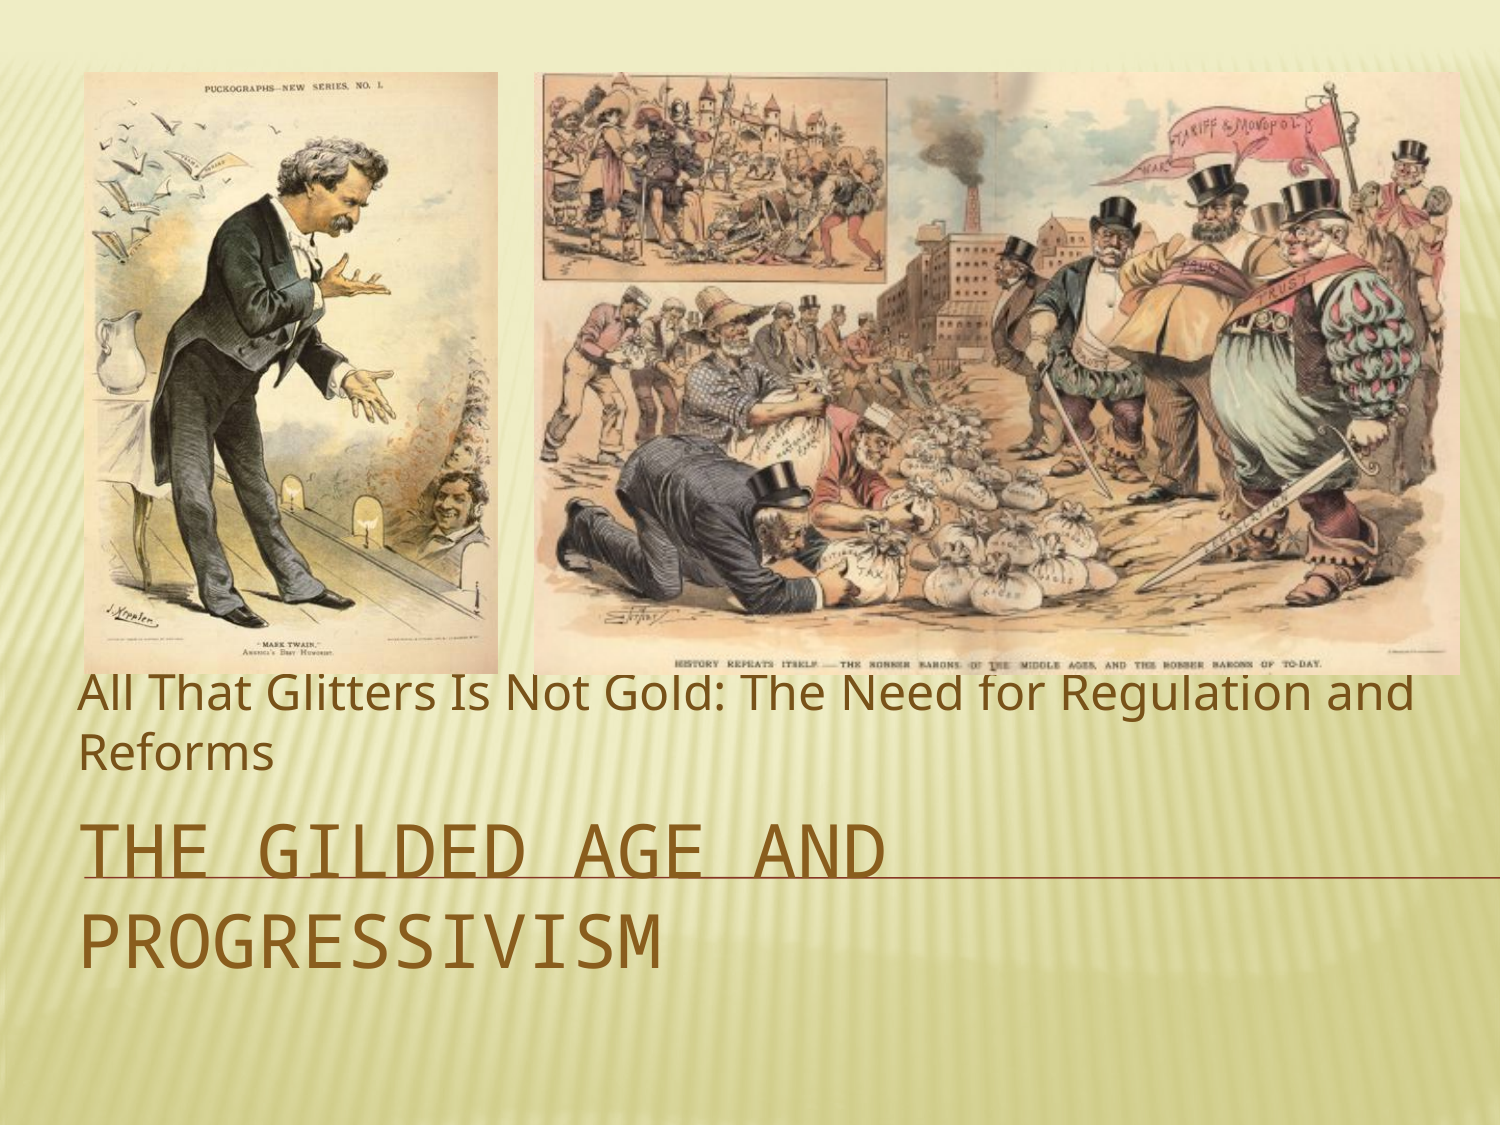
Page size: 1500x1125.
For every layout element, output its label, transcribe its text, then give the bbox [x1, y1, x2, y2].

picture [533, 72, 1460, 676]
picture [84, 72, 498, 675]
subtitle All That Glitters Is Not Gold: The Need for Regulation and Reforms [62, 637, 1450, 788]
title The Gilded age and Progressivism [62, 796, 1450, 997]
